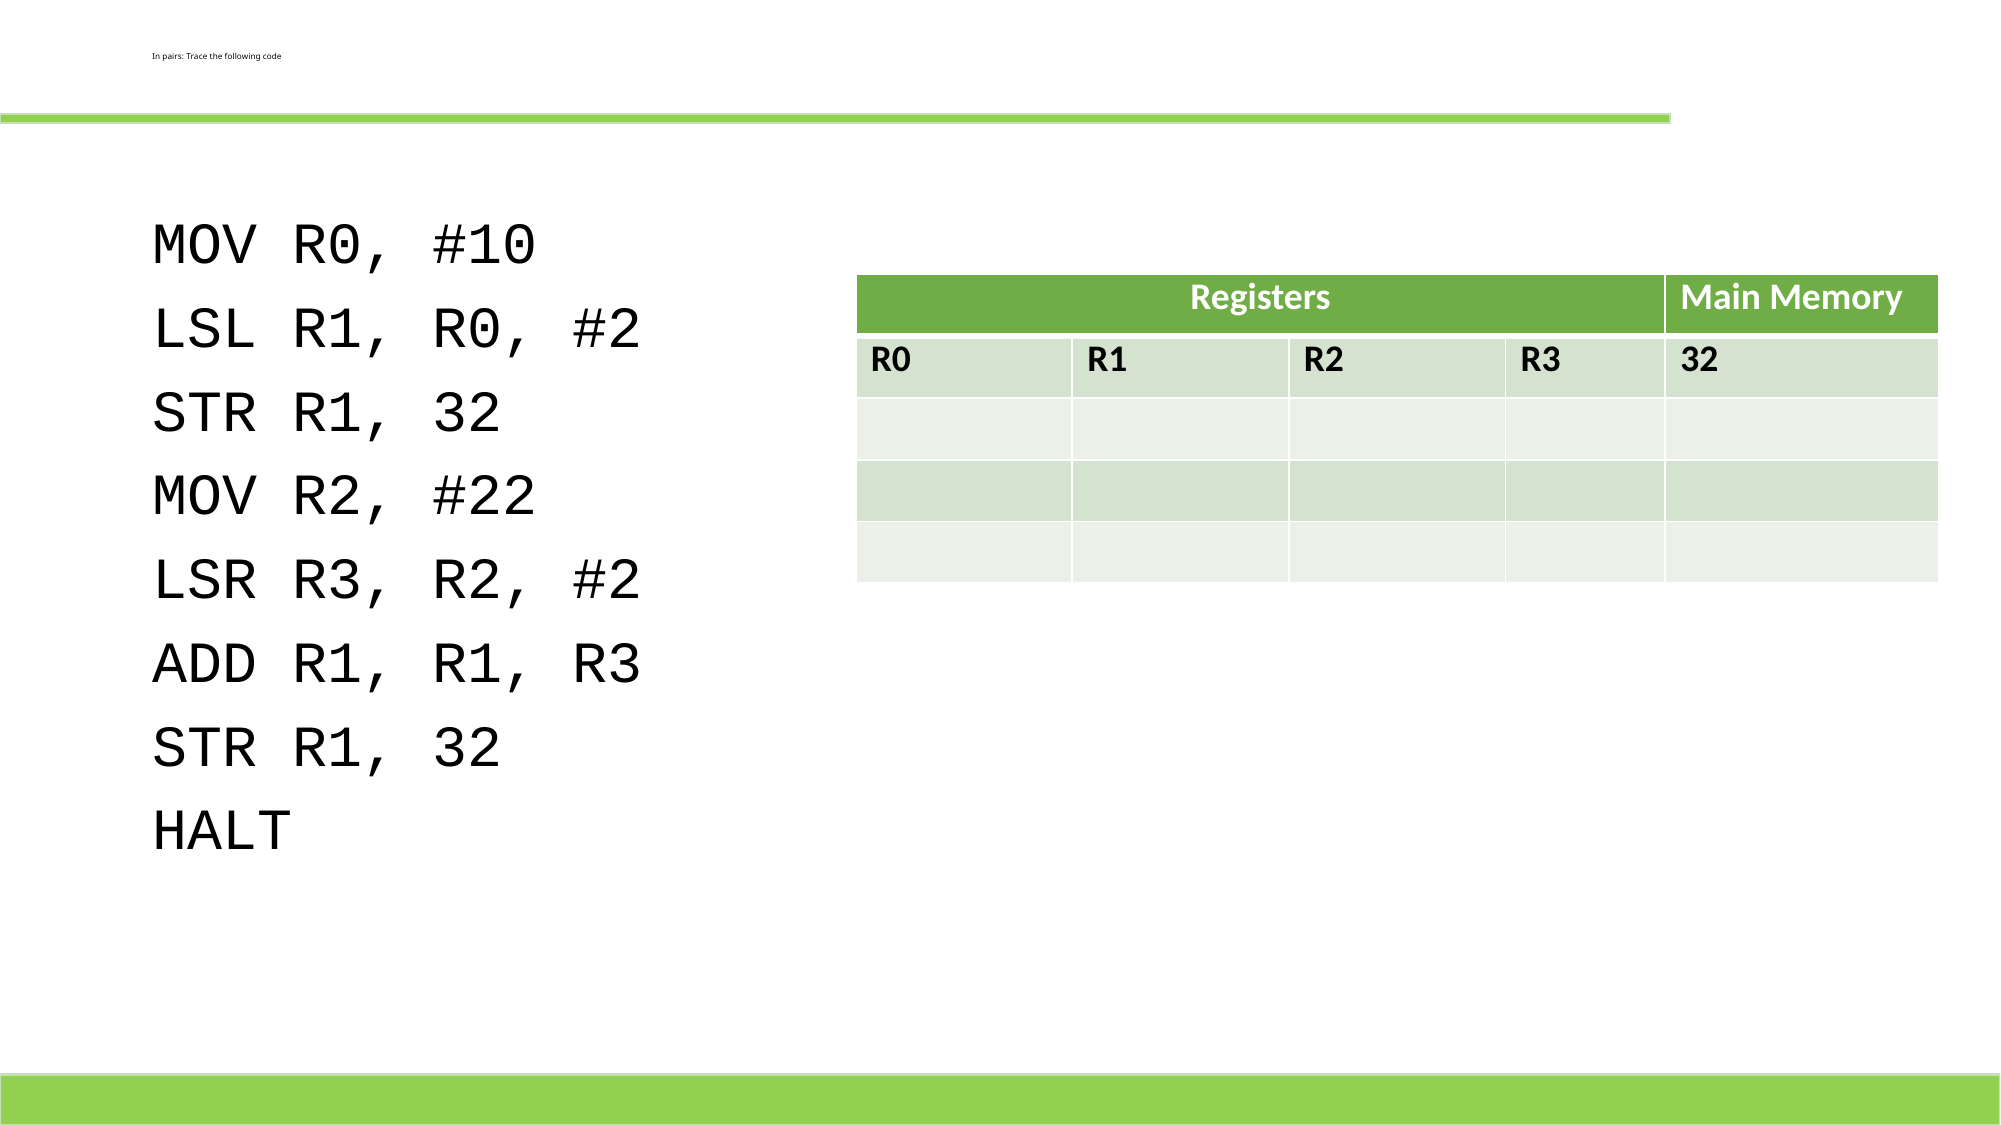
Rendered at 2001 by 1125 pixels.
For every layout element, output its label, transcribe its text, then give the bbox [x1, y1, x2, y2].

table_cell [857, 399, 1071, 459]
table_cell R0 [857, 339, 1071, 397]
table_cell R2 [1290, 339, 1505, 397]
table_cell 32 [1666, 339, 1938, 397]
table_cell [1073, 461, 1288, 521]
list MOV R0, #10 LSL R1, R0, #2 STR R1, 32 MOV R2, #22 LSR R3, R2, #2 ADD R1, R1, R3 STR R1, 32 HALT [137, 205, 1863, 920]
table_cell [1073, 399, 1288, 459]
table_cell [1666, 461, 1938, 521]
table_cell [1666, 399, 1938, 459]
table_cell [1506, 522, 1664, 582]
table_cell [1506, 461, 1664, 521]
table_cell [857, 522, 1071, 582]
table_cell R3 [1506, 339, 1664, 397]
table_header Main Memory [1666, 275, 1938, 333]
table_header Registers [857, 275, 1664, 333]
title In pairs: Trace the following code [137, 44, 1863, 70]
table_cell [1073, 522, 1288, 582]
table_cell [1290, 461, 1505, 521]
table_cell [1666, 522, 1938, 582]
table_cell [857, 461, 1071, 521]
table_cell [1290, 522, 1505, 582]
table_cell R1 [1073, 339, 1288, 397]
table_cell [1290, 399, 1505, 459]
table_cell [1506, 399, 1664, 459]
